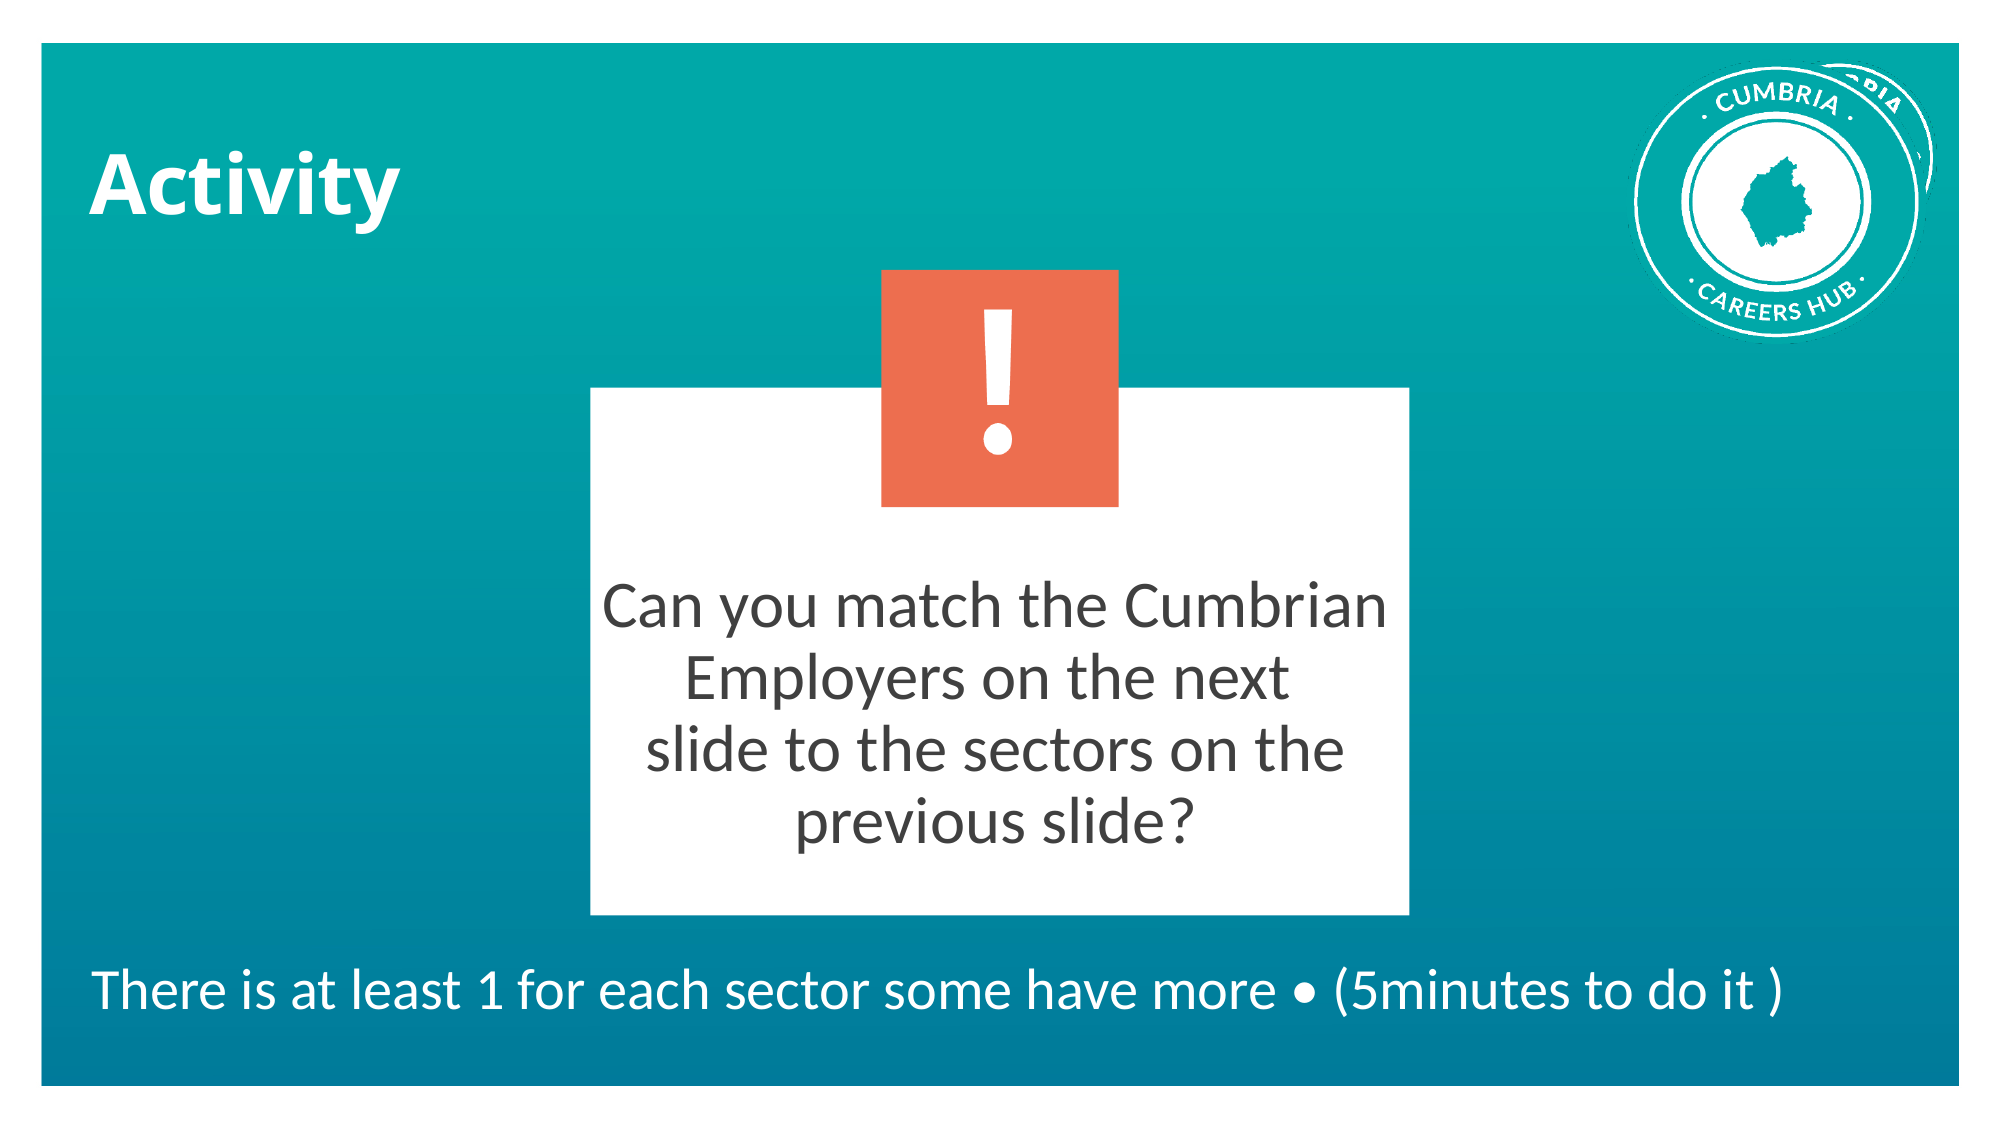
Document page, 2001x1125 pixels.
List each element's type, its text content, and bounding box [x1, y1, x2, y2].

list Can you match the Cumbrian Employers on the next slide to the sectors on the previous slide? [586, 562, 1405, 890]
title Activity [74, 122, 1622, 256]
text_box There is at least 1 for each sector some have more • (5minutes to do it ) [91, 951, 1844, 1066]
picture [0, 1, 2000, 1125]
